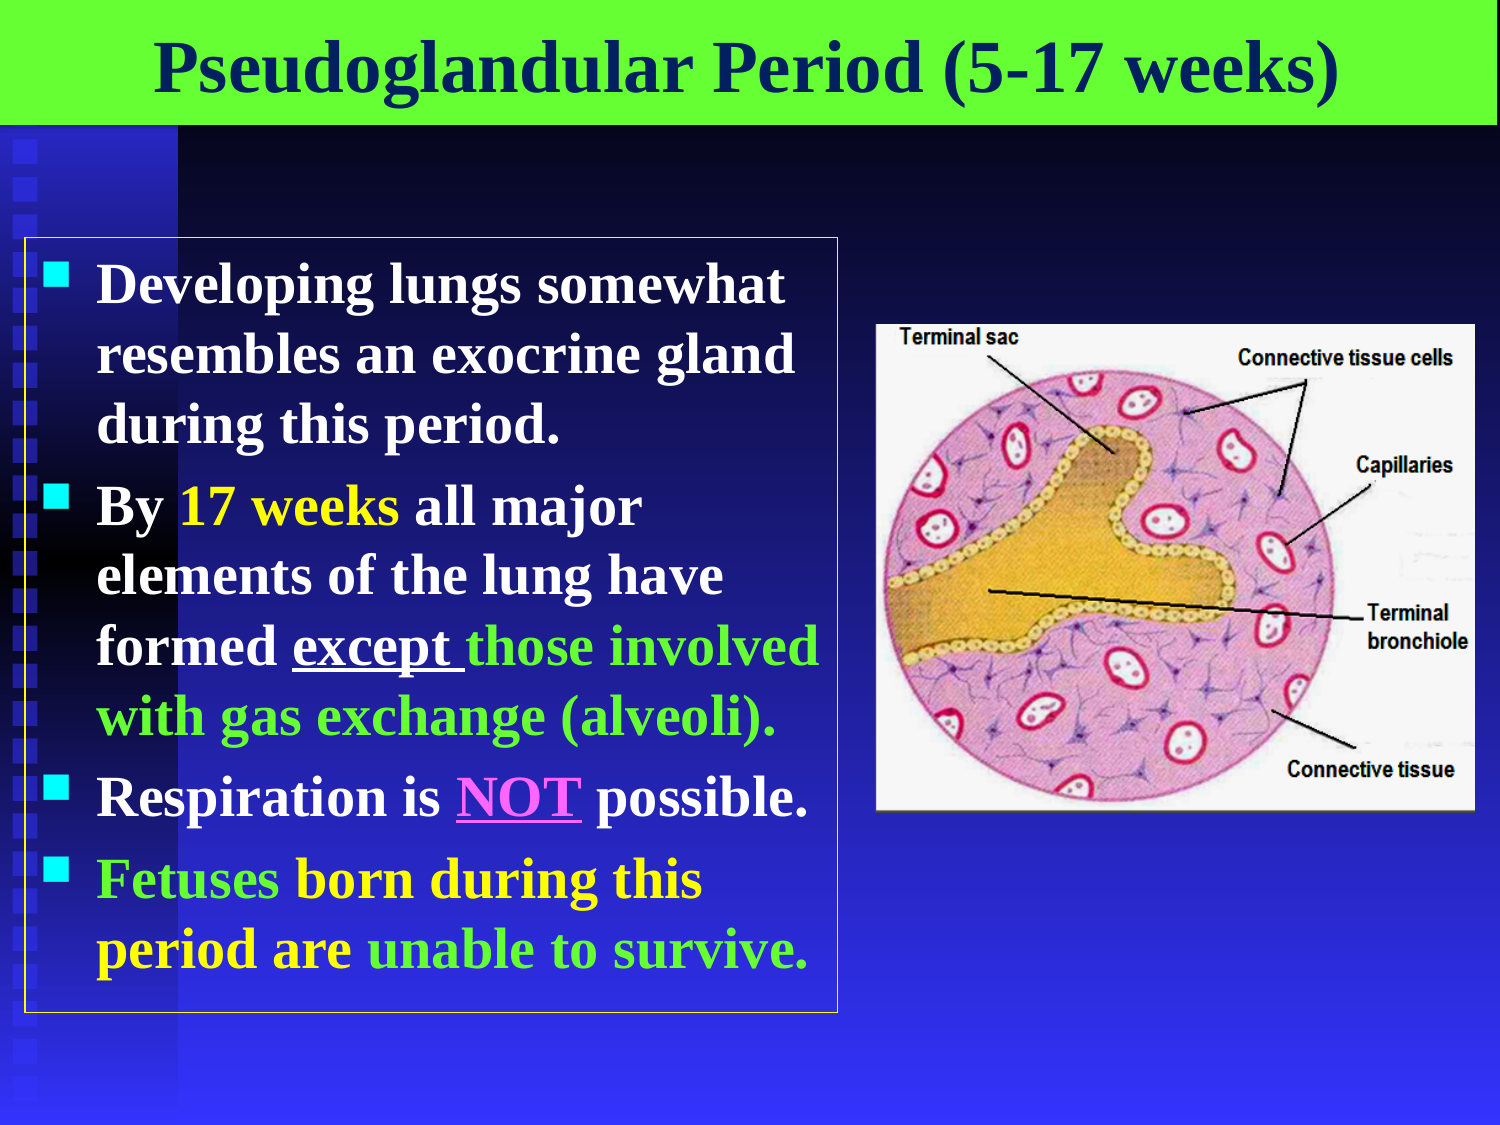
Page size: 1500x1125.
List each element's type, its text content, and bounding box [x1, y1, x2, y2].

text_box Pseudoglandular Period (5-17 weeks) [0, 0, 1498, 125]
picture [874, 323, 1476, 813]
list Developing lungs somewhat resembles an exocrine gland during this period. By 17 weeks all major elements of the lung have formed except those involved with gas exchange (alveoli). Respiration is NOT possible. Fetuses born during this period are unable to survive. [24, 237, 838, 1013]
